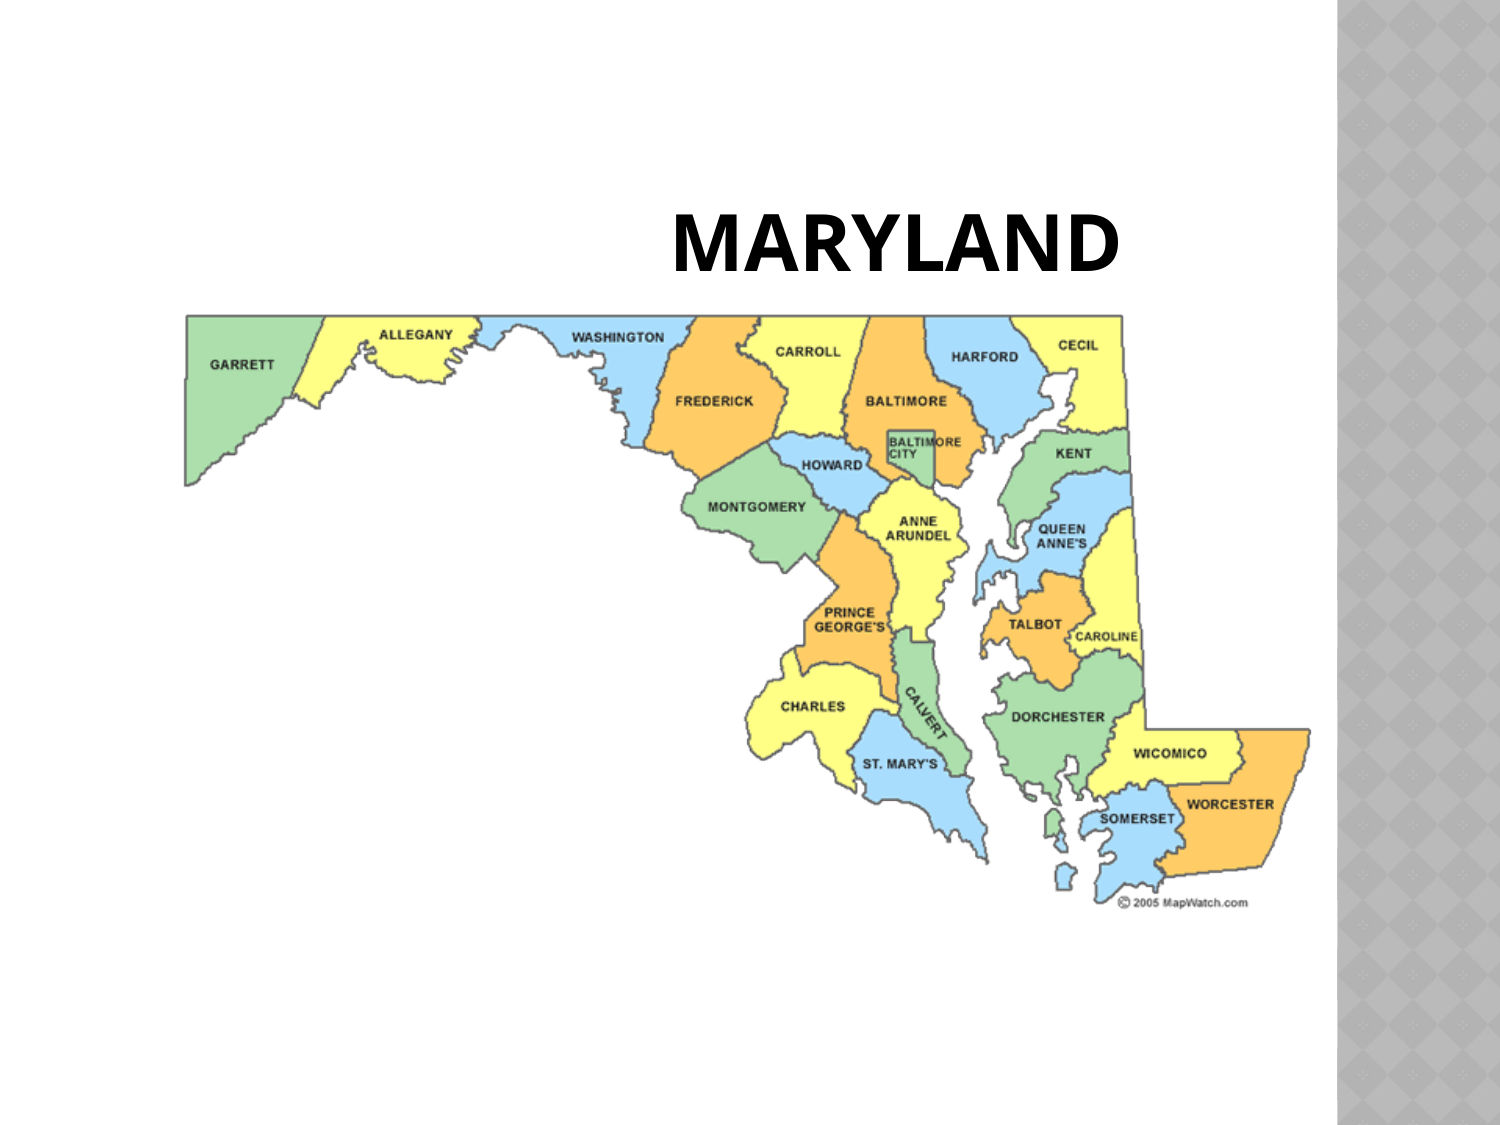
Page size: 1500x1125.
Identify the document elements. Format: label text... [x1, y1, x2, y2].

title Maryland [662, 87, 1500, 288]
picture [162, 299, 1335, 920]
